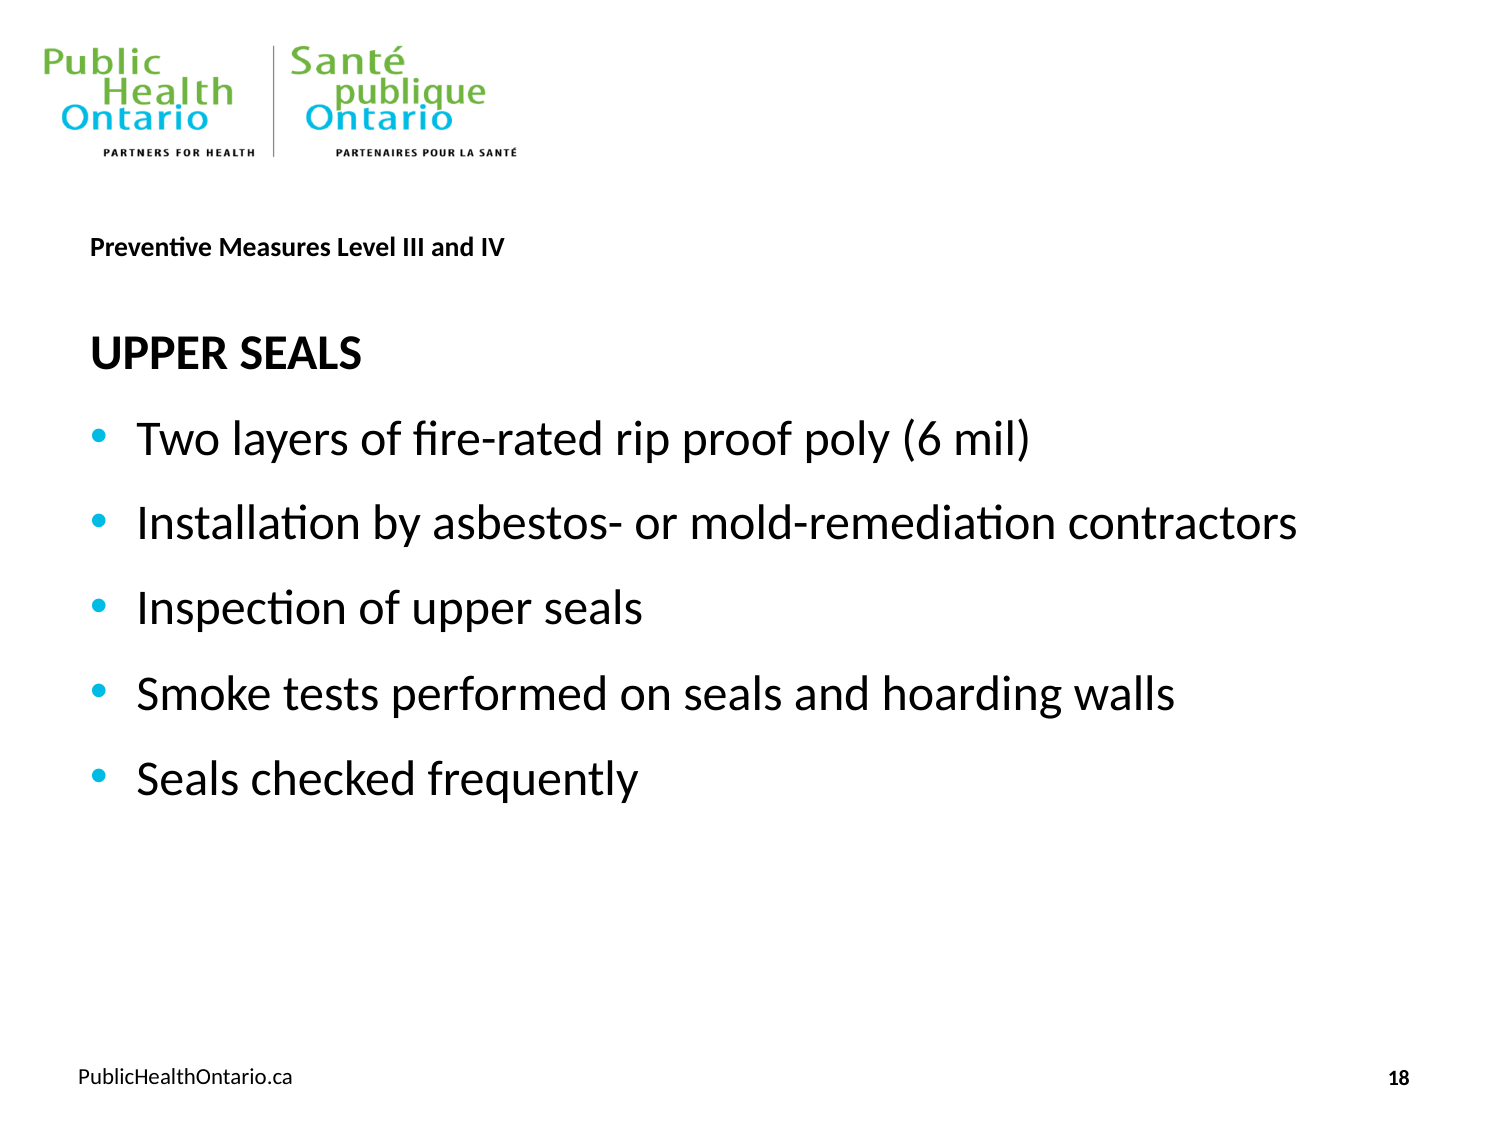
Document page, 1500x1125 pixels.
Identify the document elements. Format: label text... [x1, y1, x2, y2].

slide_number 18 [1287, 1057, 1425, 1096]
list Upper Seals Two layers of fire-rated rip proof poly (6 mil) Installation by asbestos- or mold-remediation contractors Inspection of upper seals Smoke tests performed on seals and hoarding walls Seals checked frequently [75, 312, 1425, 1038]
title Preventive Measures Level III and IV [75, 187, 1425, 300]
picture [37, 37, 525, 165]
